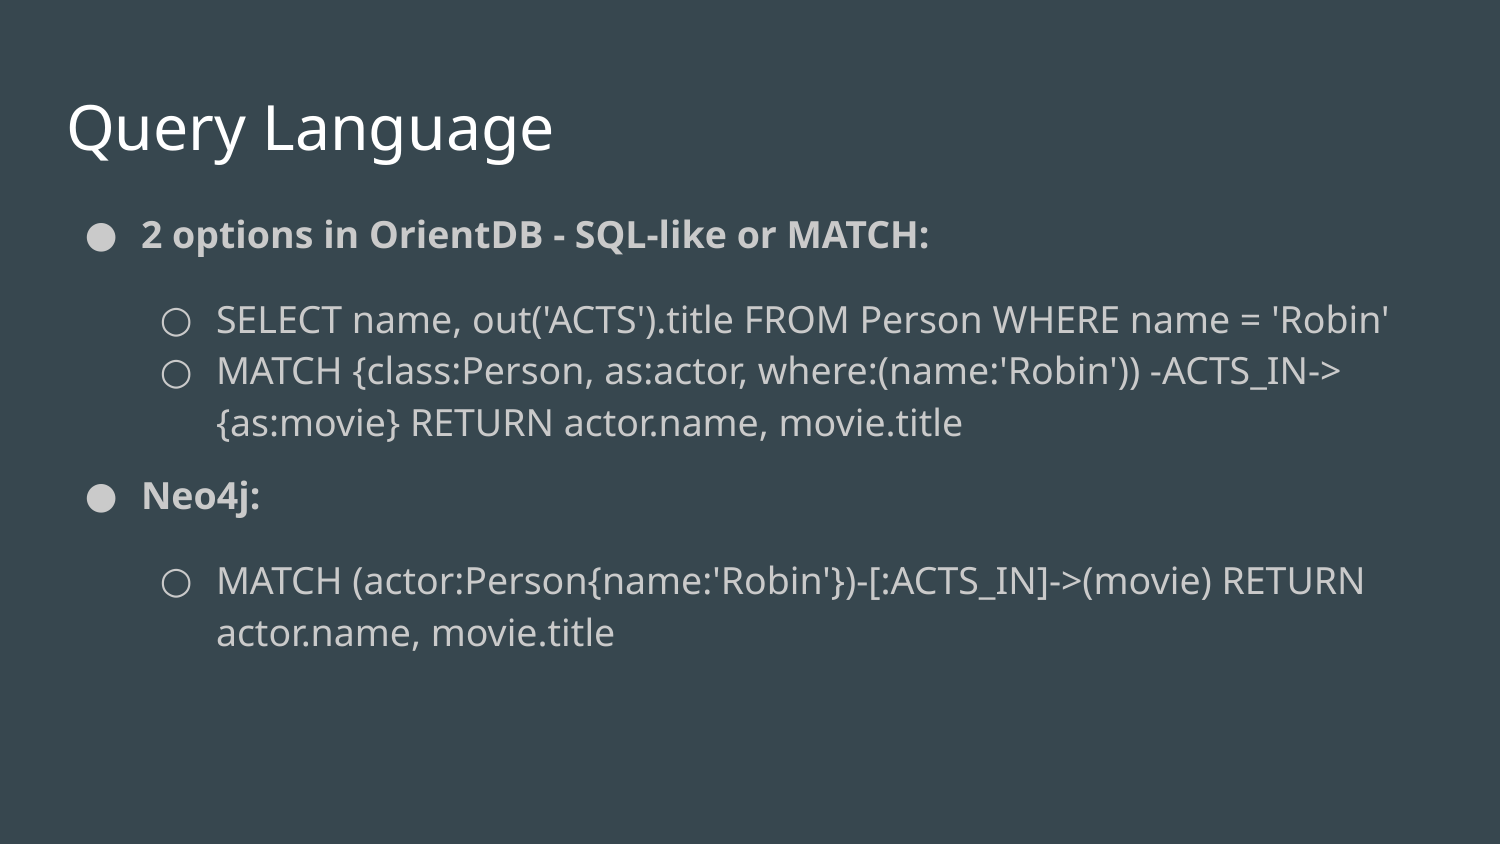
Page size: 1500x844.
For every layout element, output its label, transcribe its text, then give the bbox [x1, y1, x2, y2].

list 2 options in OrientDB - SQL-like or MATCH: SELECT name, out('ACTS').title FROM Person WHERE name = 'Robin' MATCH {class:Person, as:actor, where:(name:'Robin')) -ACTS_IN-> {as:movie} RETURN actor.name, movie.title Neo4j: MATCH (actor:Person{name:'Robin'})-[:ACTS_IN]->(movie) RETURN actor.name, movie.title [51, 189, 1449, 750]
title Query Language [51, 72, 1449, 167]
